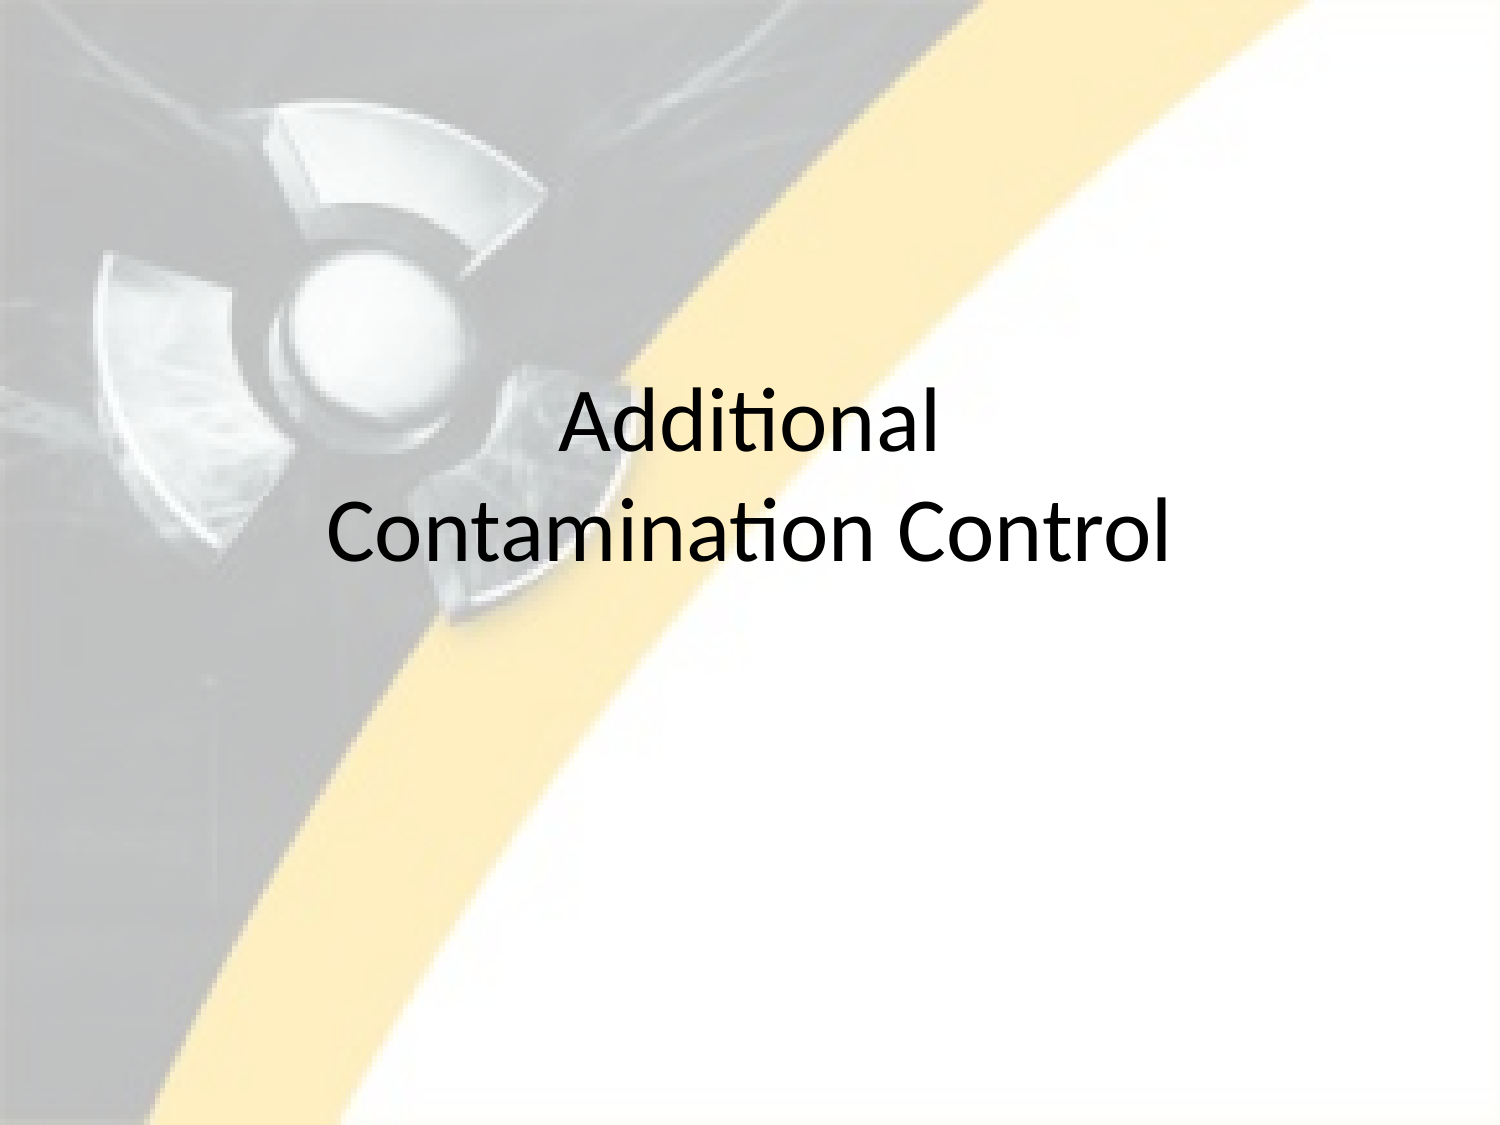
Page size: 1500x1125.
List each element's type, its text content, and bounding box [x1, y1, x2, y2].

title Additional Contamination Control [112, 349, 1388, 591]
